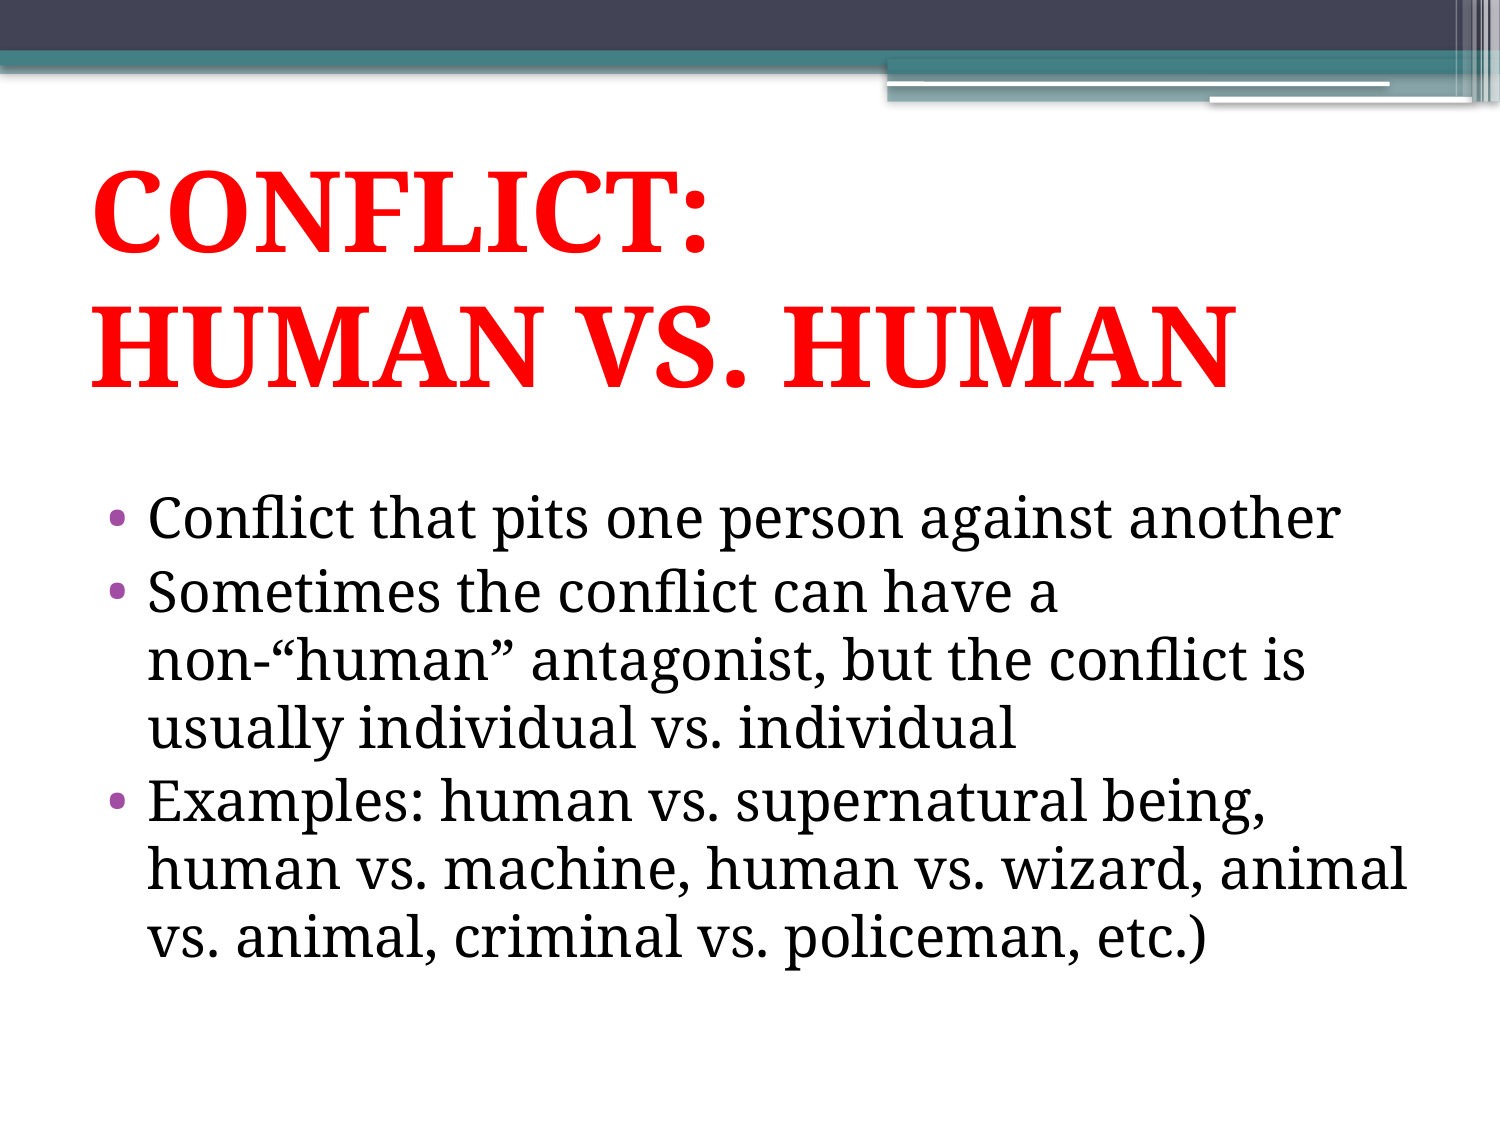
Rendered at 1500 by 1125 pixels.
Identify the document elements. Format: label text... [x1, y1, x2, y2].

title CONFLICT: HUMAN VS. HUMAN [75, 187, 1425, 363]
list Conflict that pits one person against another Sometimes the conflict can have a non-“human” antagonist, but the conflict is usually individual vs. individual Examples: human vs. supernatural being, human vs. machine, human vs. wizard, animal vs. animal, criminal vs. policeman, etc.) [75, 474, 1425, 1031]
